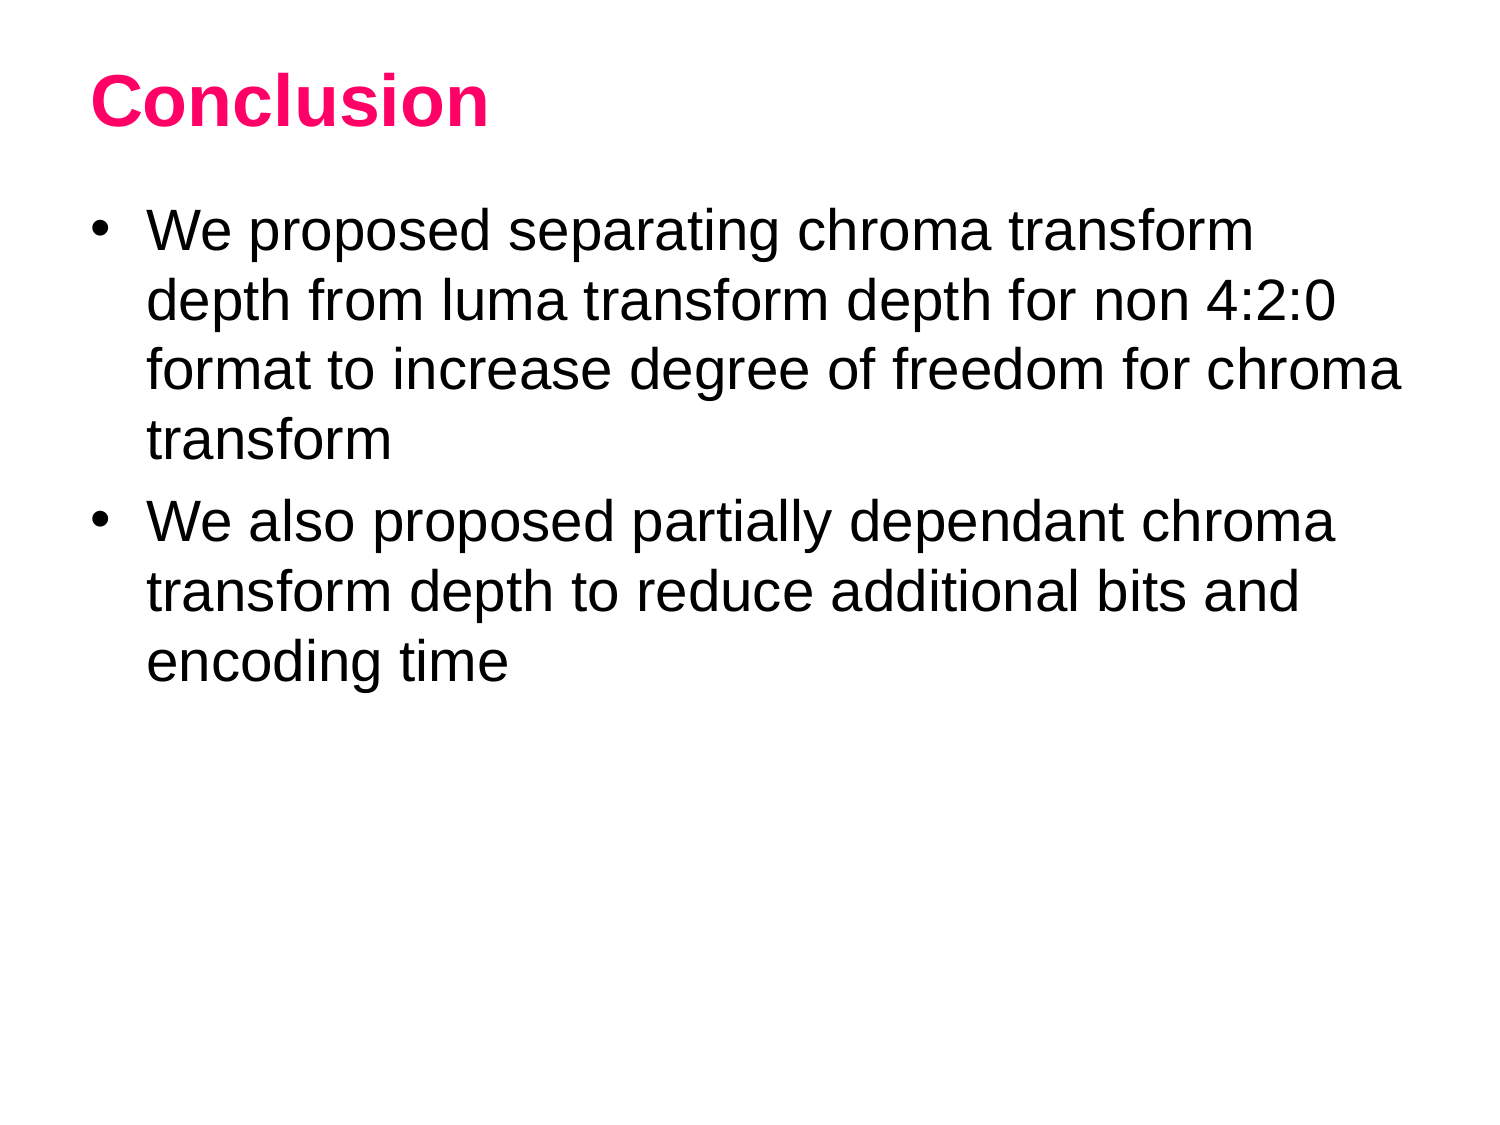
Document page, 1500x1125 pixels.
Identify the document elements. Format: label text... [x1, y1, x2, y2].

title Conclusion [75, 45, 1425, 149]
list We proposed separating chroma transform depth from luma transform depth for non 4:2:0 format to increase degree of freedom for chroma transform We also proposed partially dependant chroma transform depth to reduce additional bits and encoding time [75, 184, 1425, 1005]
